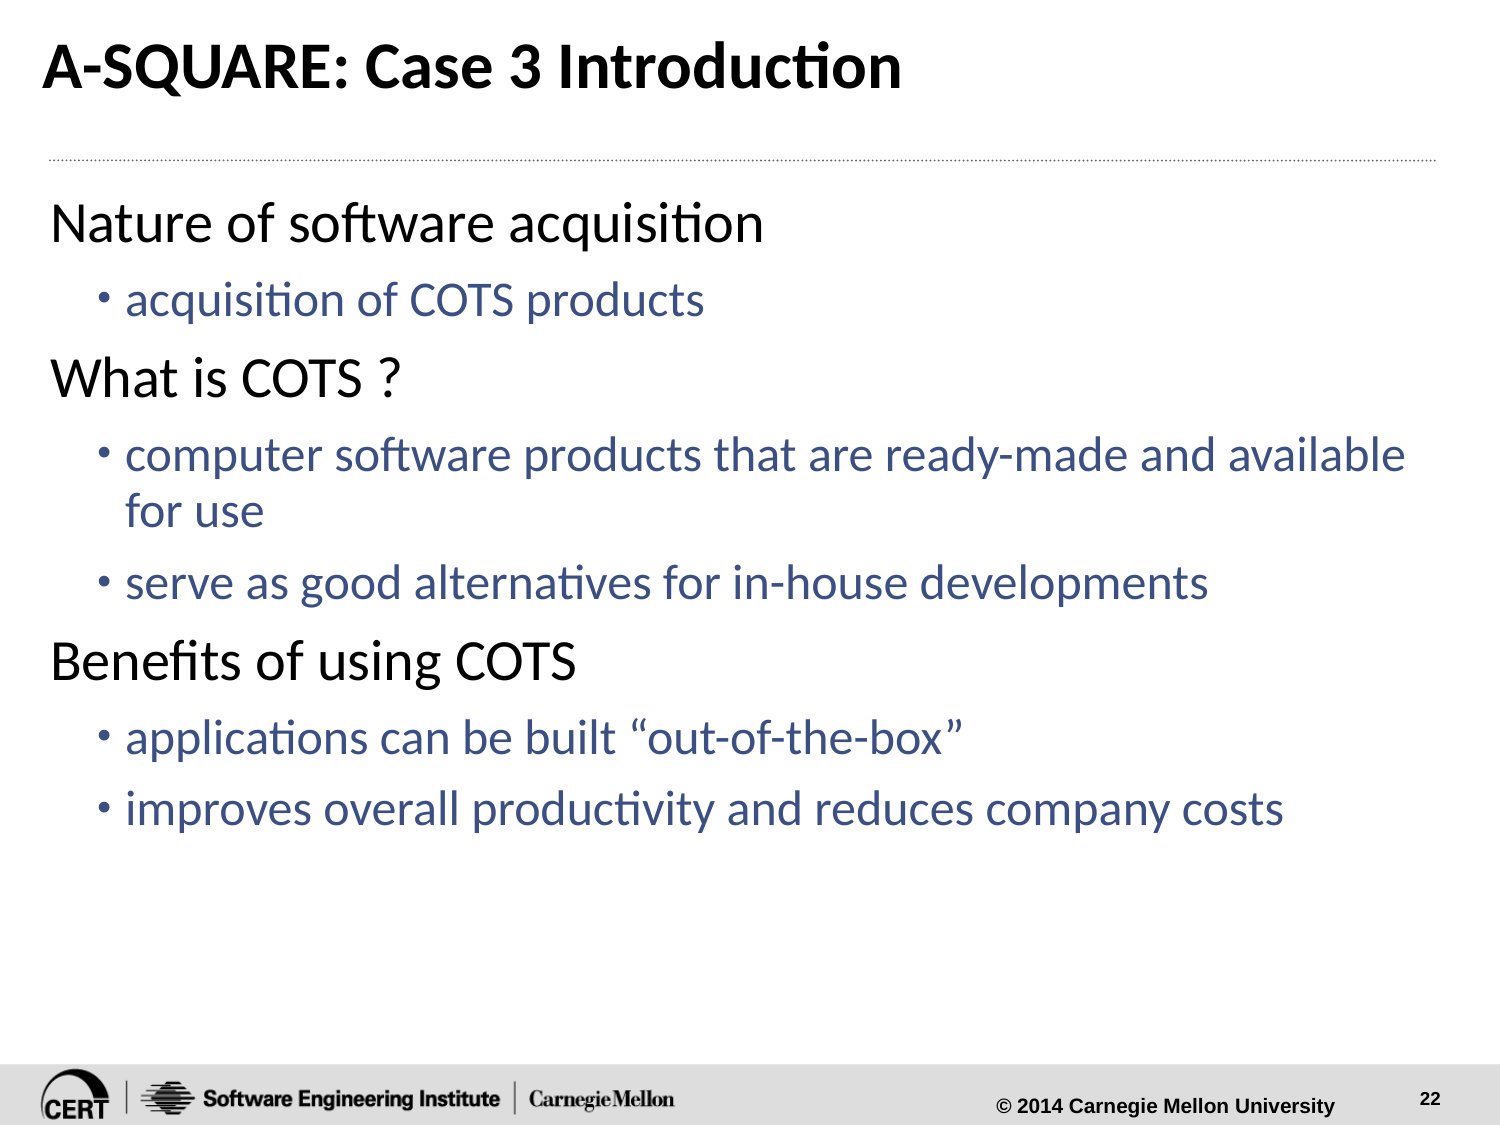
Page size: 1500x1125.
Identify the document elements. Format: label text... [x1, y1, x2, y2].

picture [24, 1065, 688, 1125]
list Nature of software acquisition acquisition of COTS products What is COTS ? computer software products that are ready-made and available for use serve as good alternatives for in-house developments Benefits of using COTS applications can be built “out-of-the-box” improves overall productivity and reduces company costs [49, 187, 1438, 1001]
title A-SQUARE: Case 3 Introduction [42, 37, 1434, 155]
